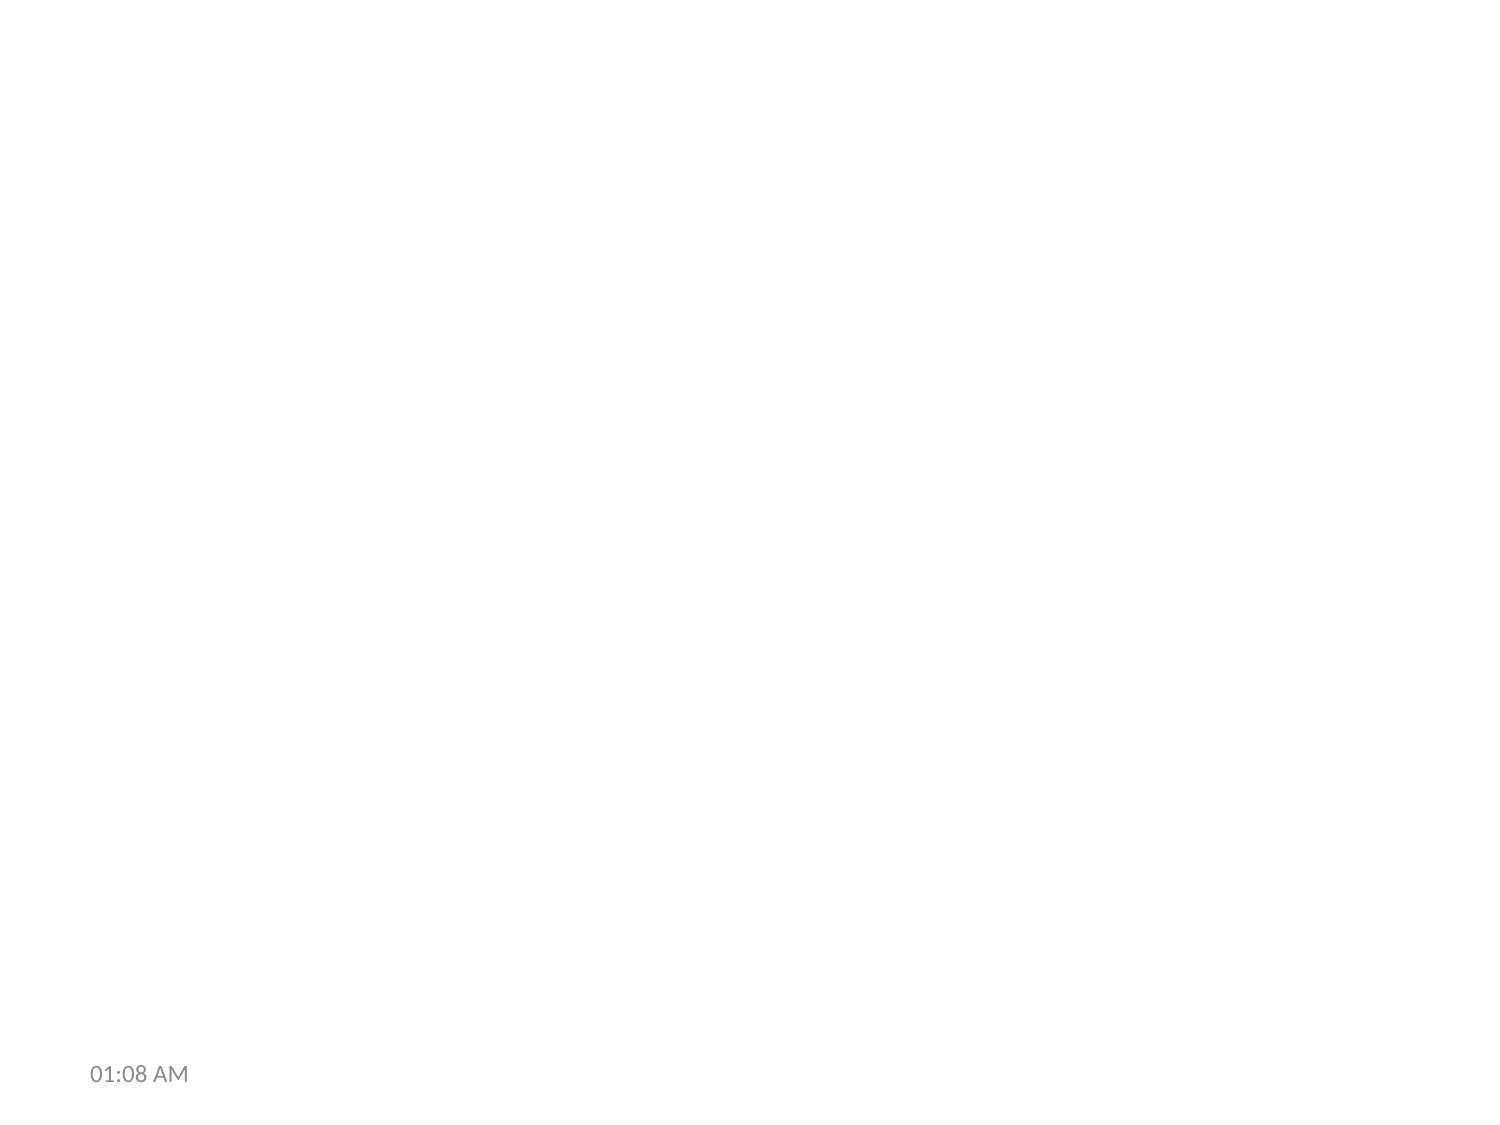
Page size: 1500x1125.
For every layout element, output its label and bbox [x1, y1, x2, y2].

slide_number [75, 1042, 425, 1103]
